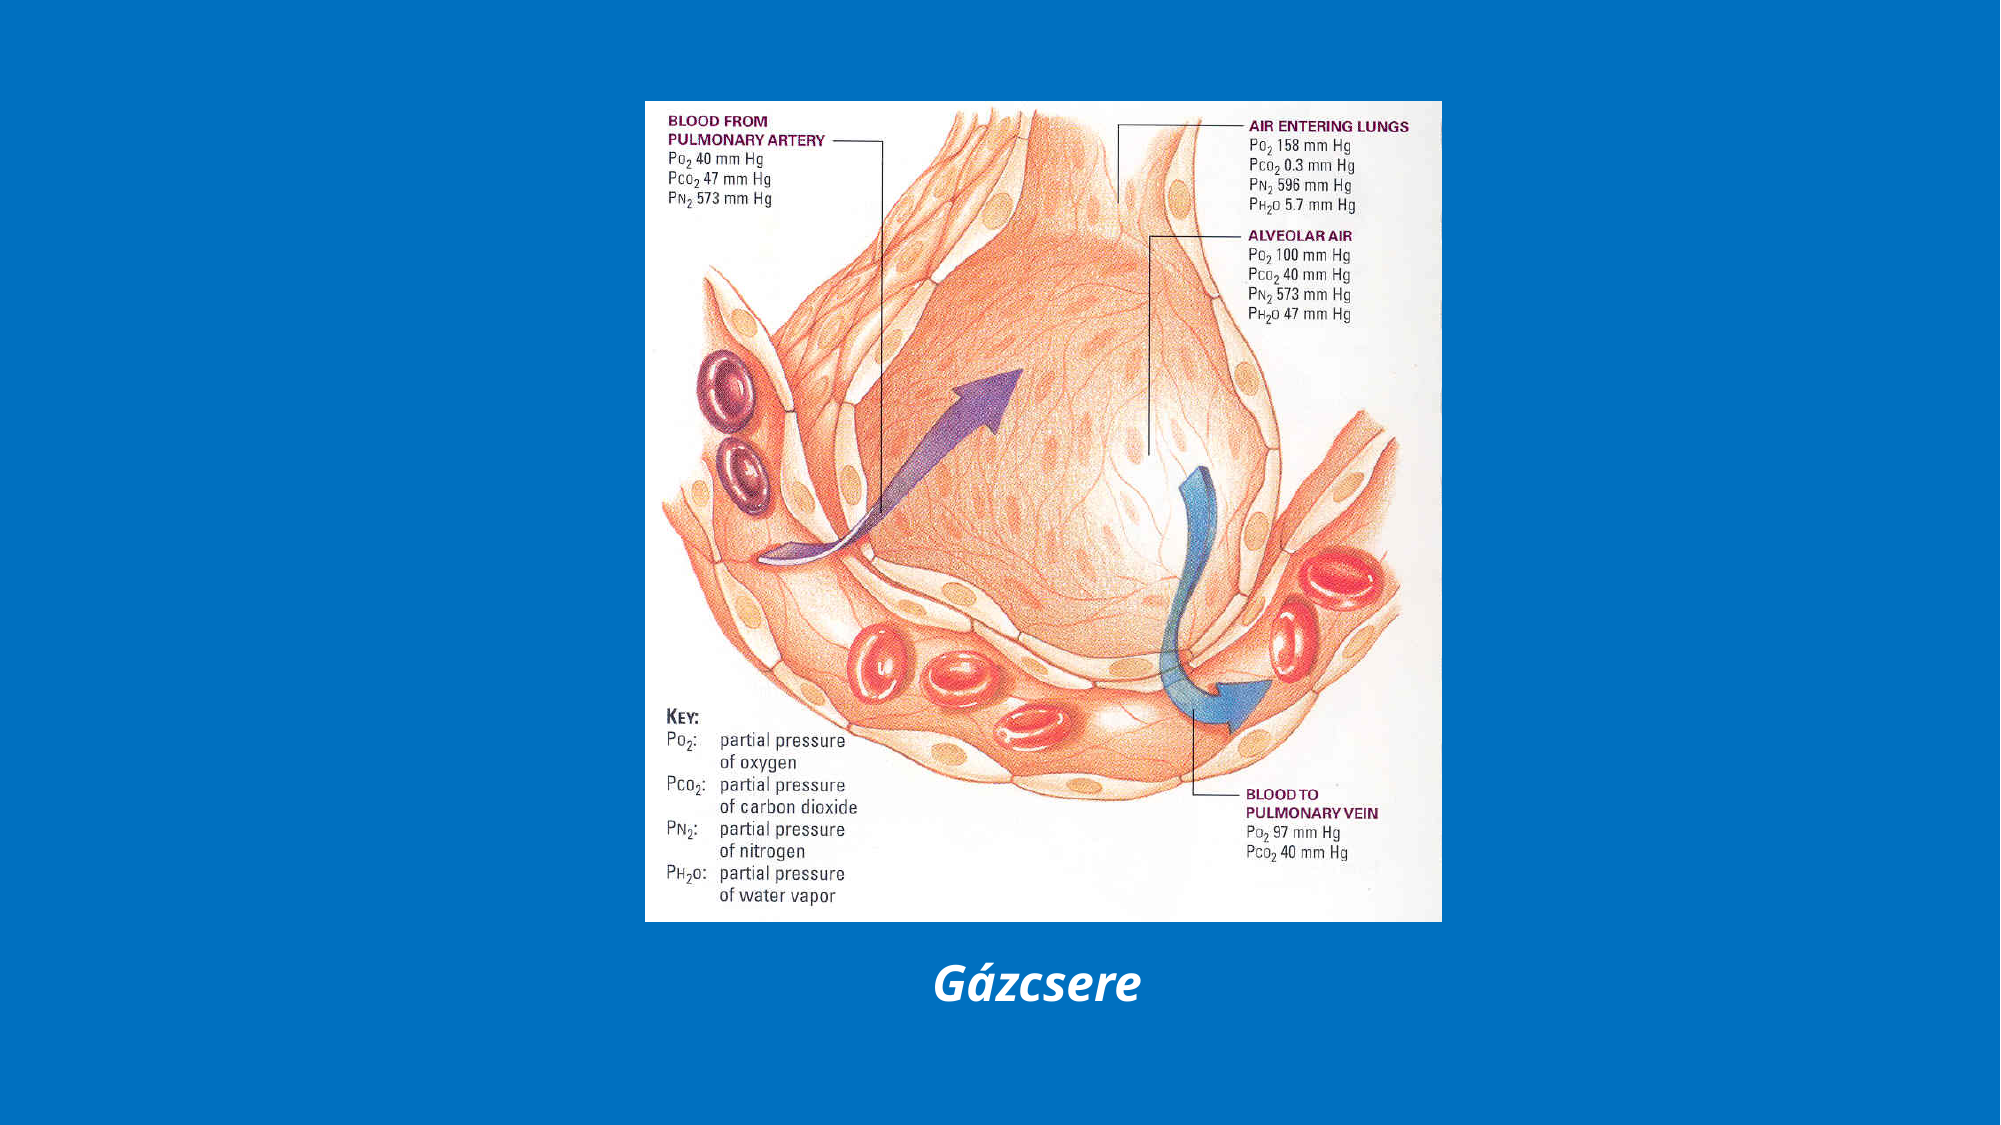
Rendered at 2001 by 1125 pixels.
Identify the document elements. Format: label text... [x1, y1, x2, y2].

picture [645, 101, 1442, 922]
text_box Gázcsere [917, 944, 1158, 1019]
